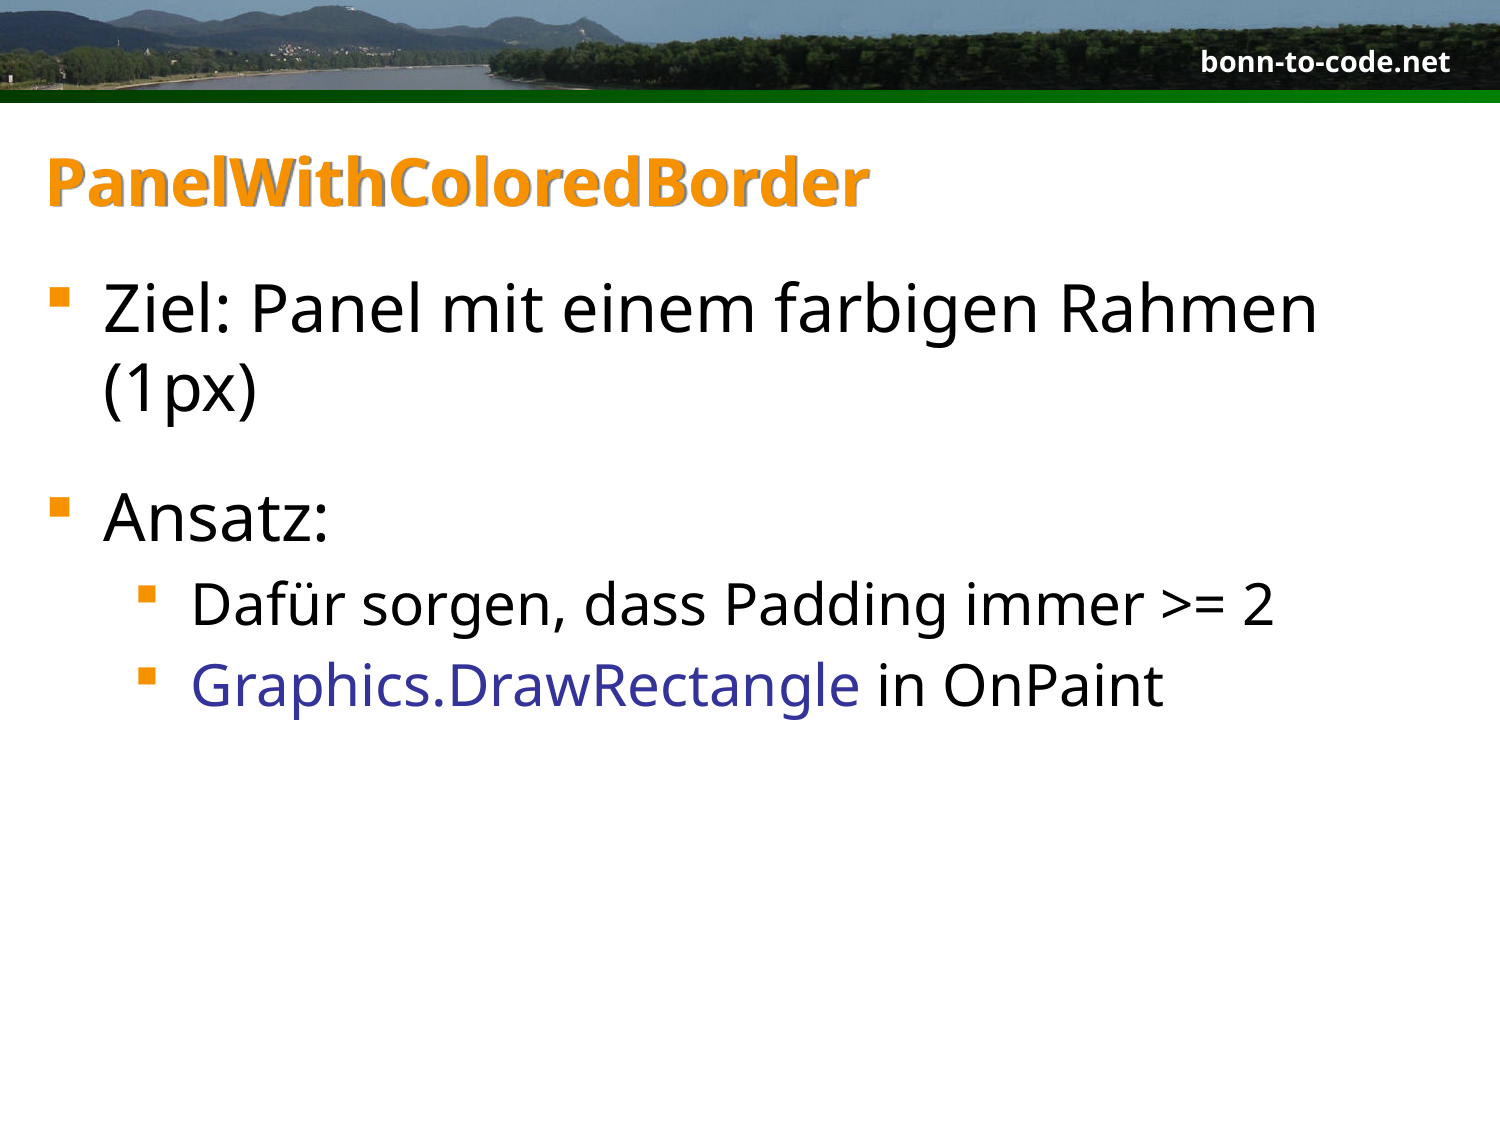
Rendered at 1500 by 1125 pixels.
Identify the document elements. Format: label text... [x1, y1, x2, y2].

picture [0, 0, 1500, 90]
title PanelWithColoredBorder [29, 101, 1471, 257]
list Ziel: Panel mit einem farbigen Rahmen (1px) Ansatz: Dafür sorgen, dass Padding immer >= 2 Graphics.DrawRectangle in OnPaint [29, 257, 1471, 1114]
